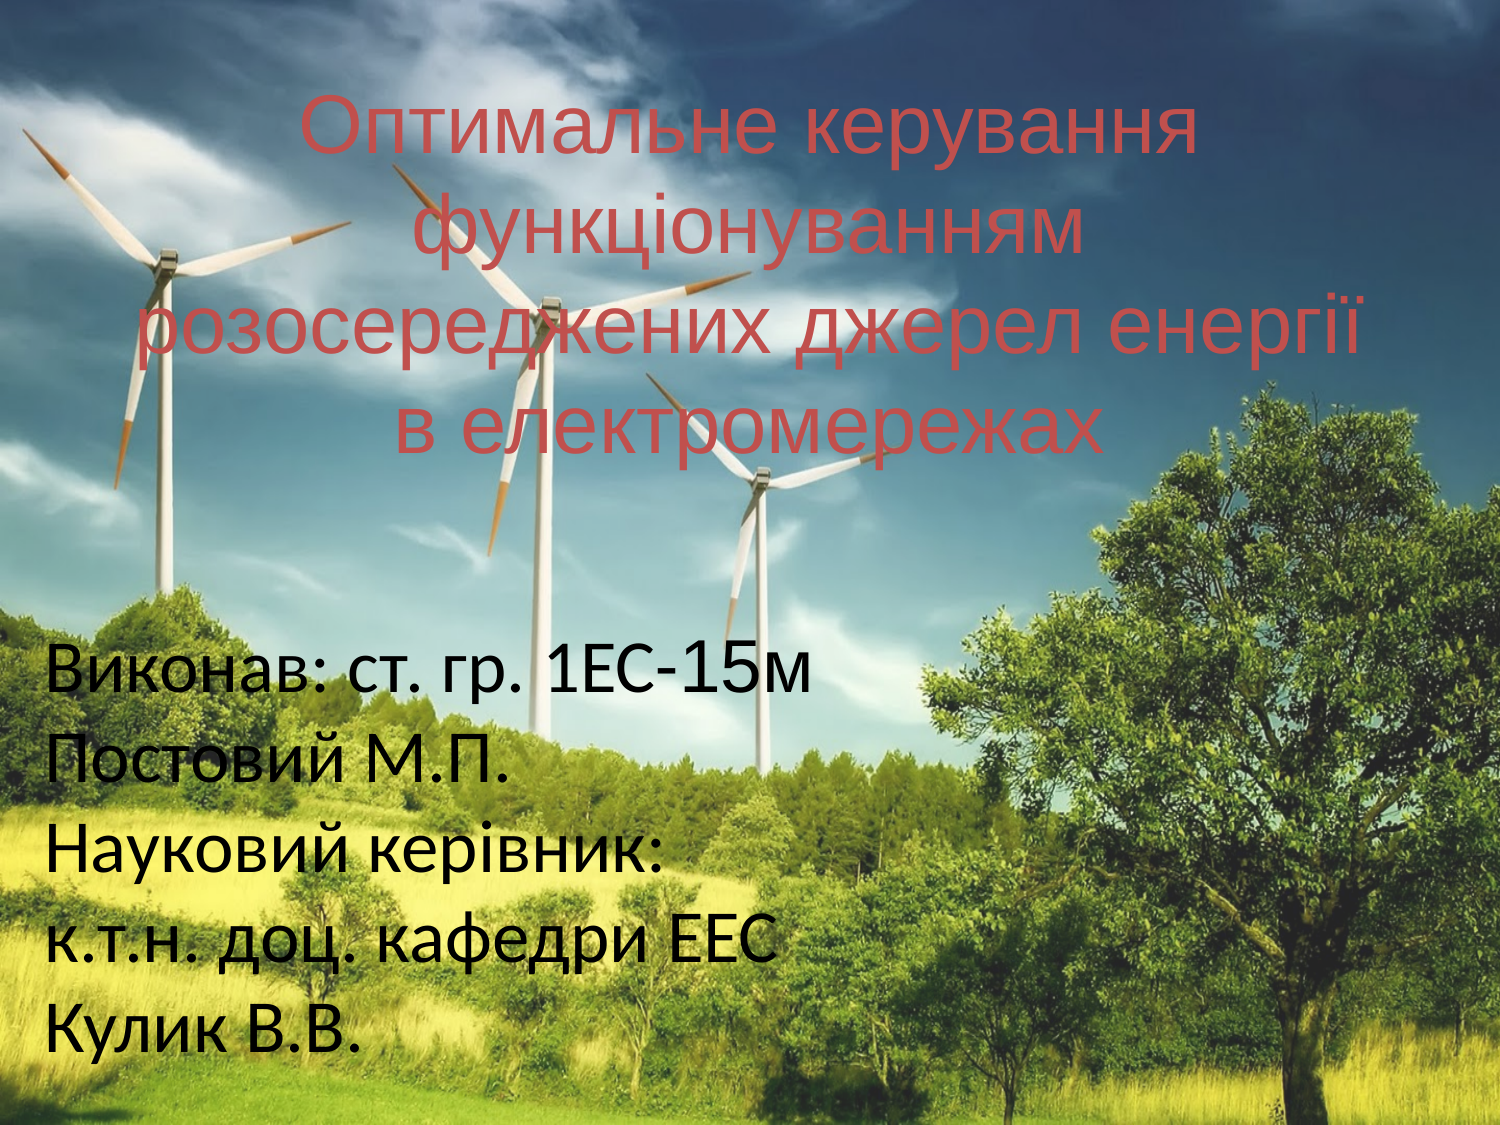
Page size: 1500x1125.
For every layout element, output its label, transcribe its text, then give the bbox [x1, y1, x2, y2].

title Оптимальне керування функціонуванням розосереджених джерел енергії в електромережах [111, 0, 1388, 242]
subtitle Виконав: ст. гр. 1ЕС-15м Постовий М.П. Науковий керівник: к.т.н. доц. кафедри ЕЕС Кулик В.В. [29, 609, 1080, 898]
